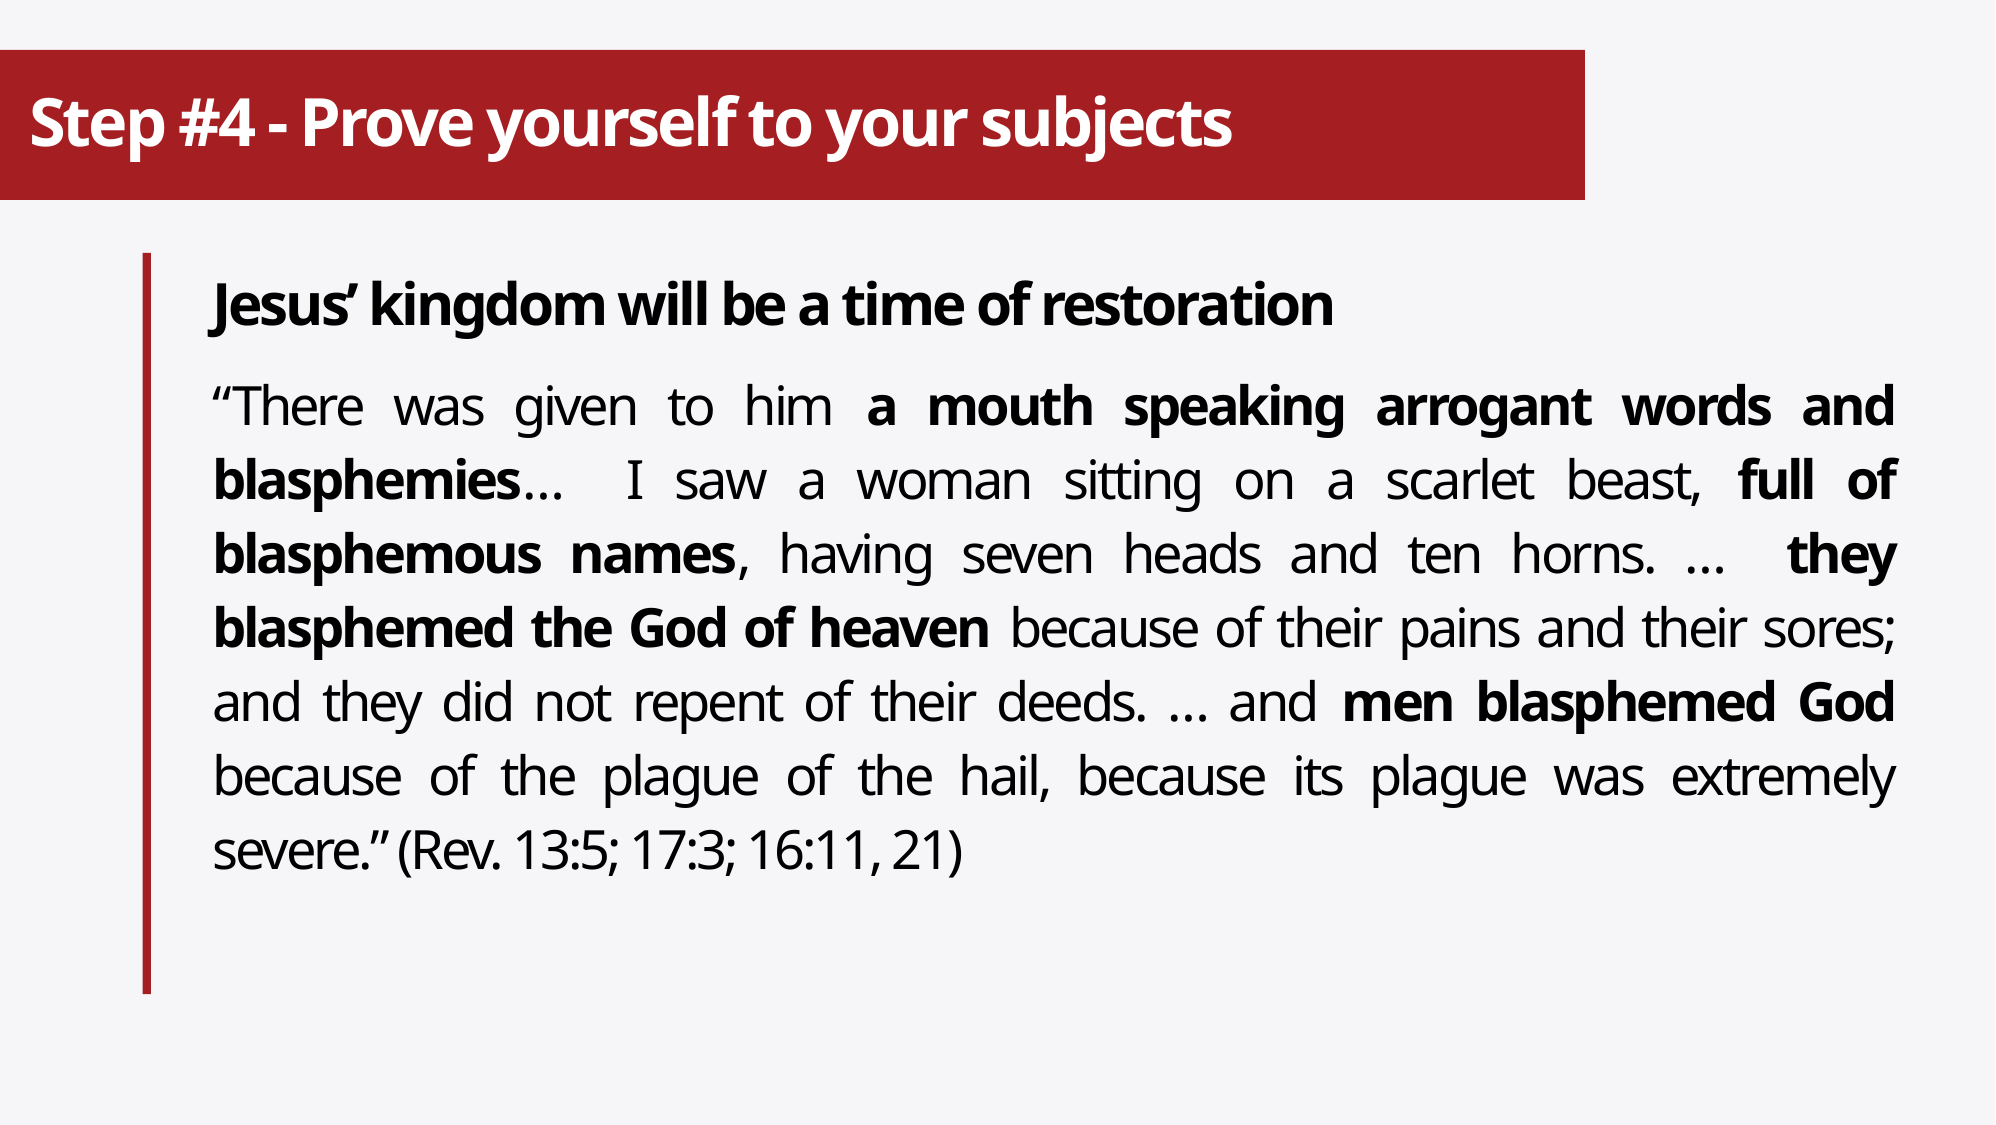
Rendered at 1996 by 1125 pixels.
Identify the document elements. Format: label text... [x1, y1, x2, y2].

title Step #4 - Prove yourself to your subjects [14, 62, 1810, 188]
subtitle Jesus’ kingdom will be a time of restoration “There was given to him a mouth speaking arrogant words and blasphemies… I saw a woman sitting on a scarlet beast, full of blasphemous names, having seven heads and ten horns. … they blasphemed the God of heaven because of their pains and their sores; and they did not repent of their deeds. … and men blasphemed God because of the plague of the hail, because its plague was extremely severe.” (Rev. 13:5; 17:3; 16:11, 21) [197, 249, 1910, 1000]
